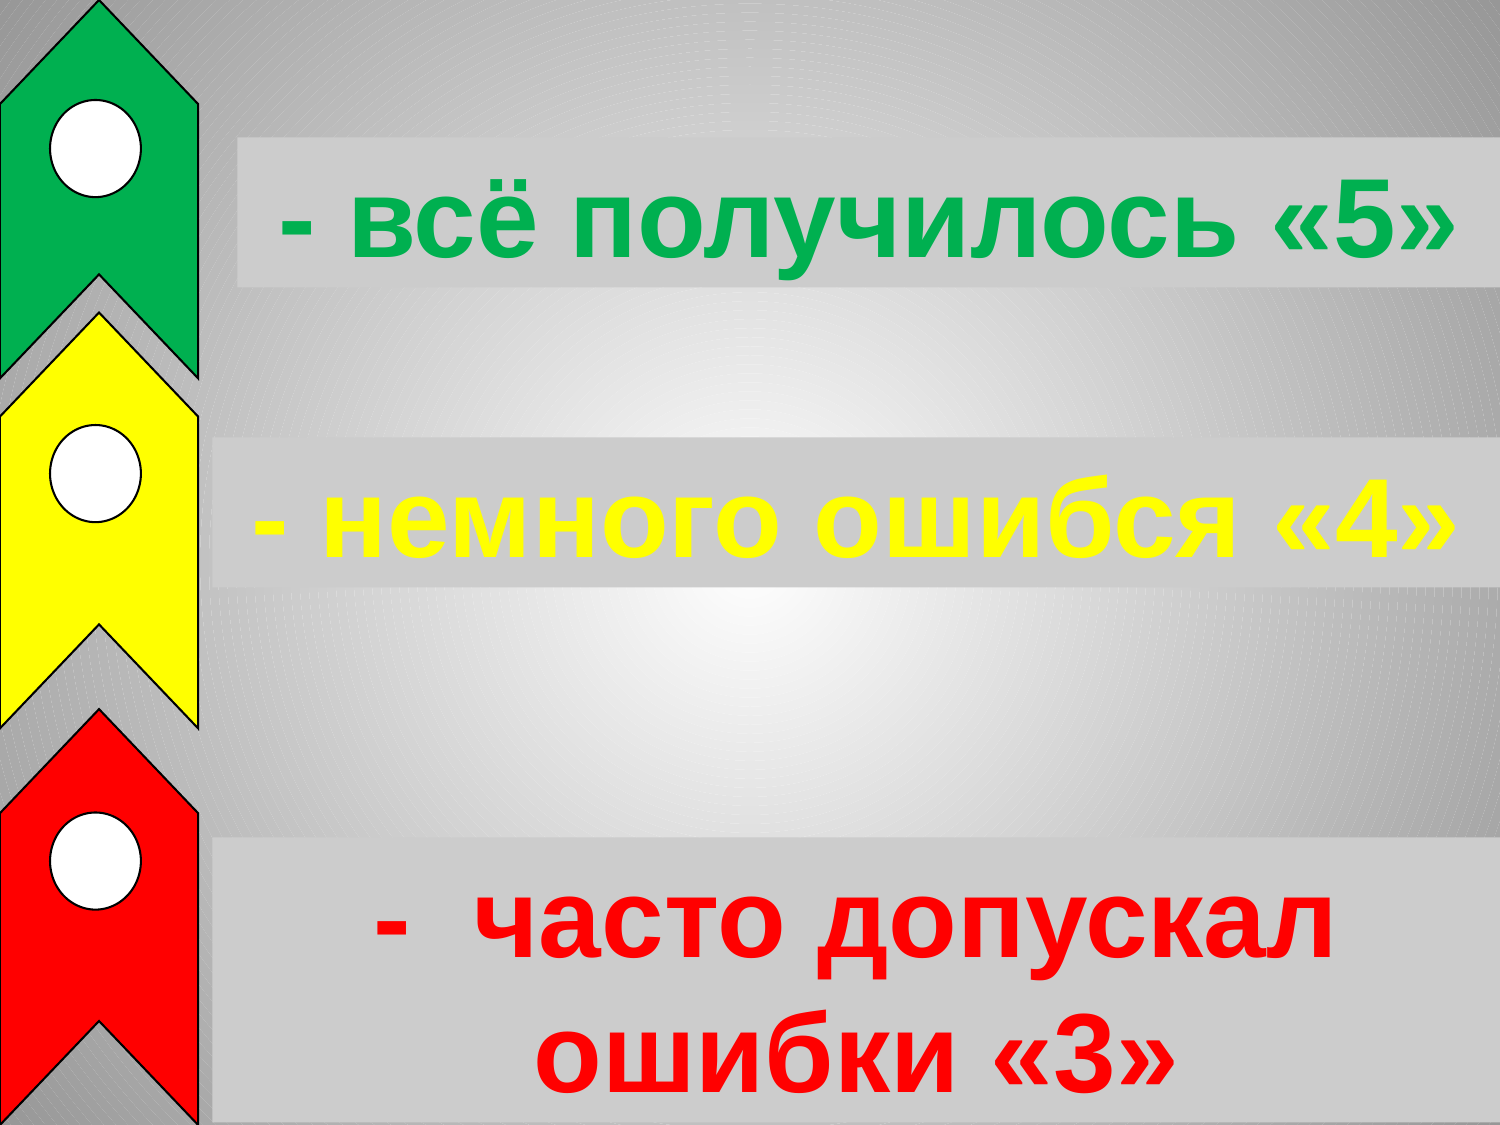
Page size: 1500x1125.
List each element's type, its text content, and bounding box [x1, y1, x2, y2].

text_box - всё получилось «5» [237, 137, 1500, 288]
text_box [0, 709, 199, 1125]
text_box [0, 0, 199, 379]
text_box [50, 99, 141, 198]
text_box [50, 425, 141, 523]
text_box - часто допускал ошибки «3» [212, 837, 1500, 1123]
text_box [0, 312, 199, 729]
text_box [50, 812, 141, 910]
text_box - немного ошибся «4» [212, 437, 1500, 588]
